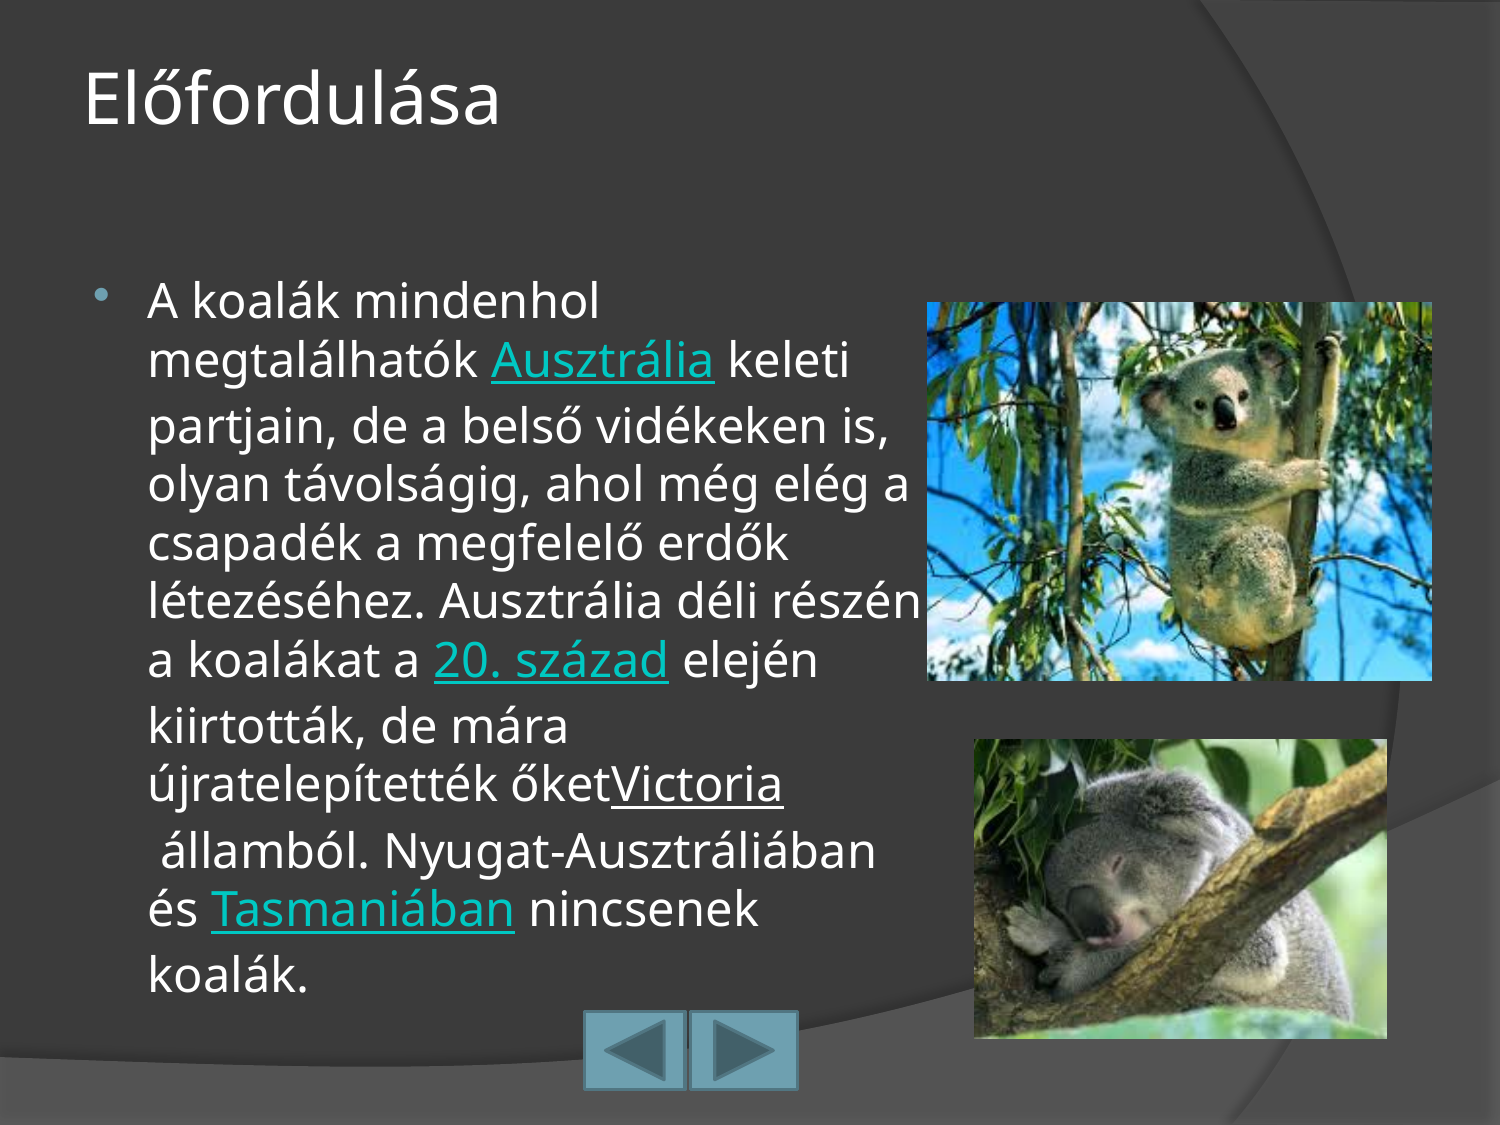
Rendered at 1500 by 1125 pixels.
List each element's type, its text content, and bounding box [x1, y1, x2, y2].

picture [926, 302, 1432, 681]
text_box [583, 1010, 687, 1091]
picture [974, 739, 1388, 1039]
list A koalák mindenhol megtalálhatók Ausztrália keleti partjain, de a belső vidékeken is, olyan távolságig, ahol még elég a csapadék a megfelelő erdők létezéséhez. Ausztrália déli részén a koalákat a 20. század elején kiirtották, de mára újratelepítették őketVictoria államból. Nyugat-Ausztráliában és Tasmaniában nincsenek koalák. [75, 262, 939, 1012]
text_box [689, 1010, 799, 1091]
title Előfordulása [75, 45, 1300, 233]
